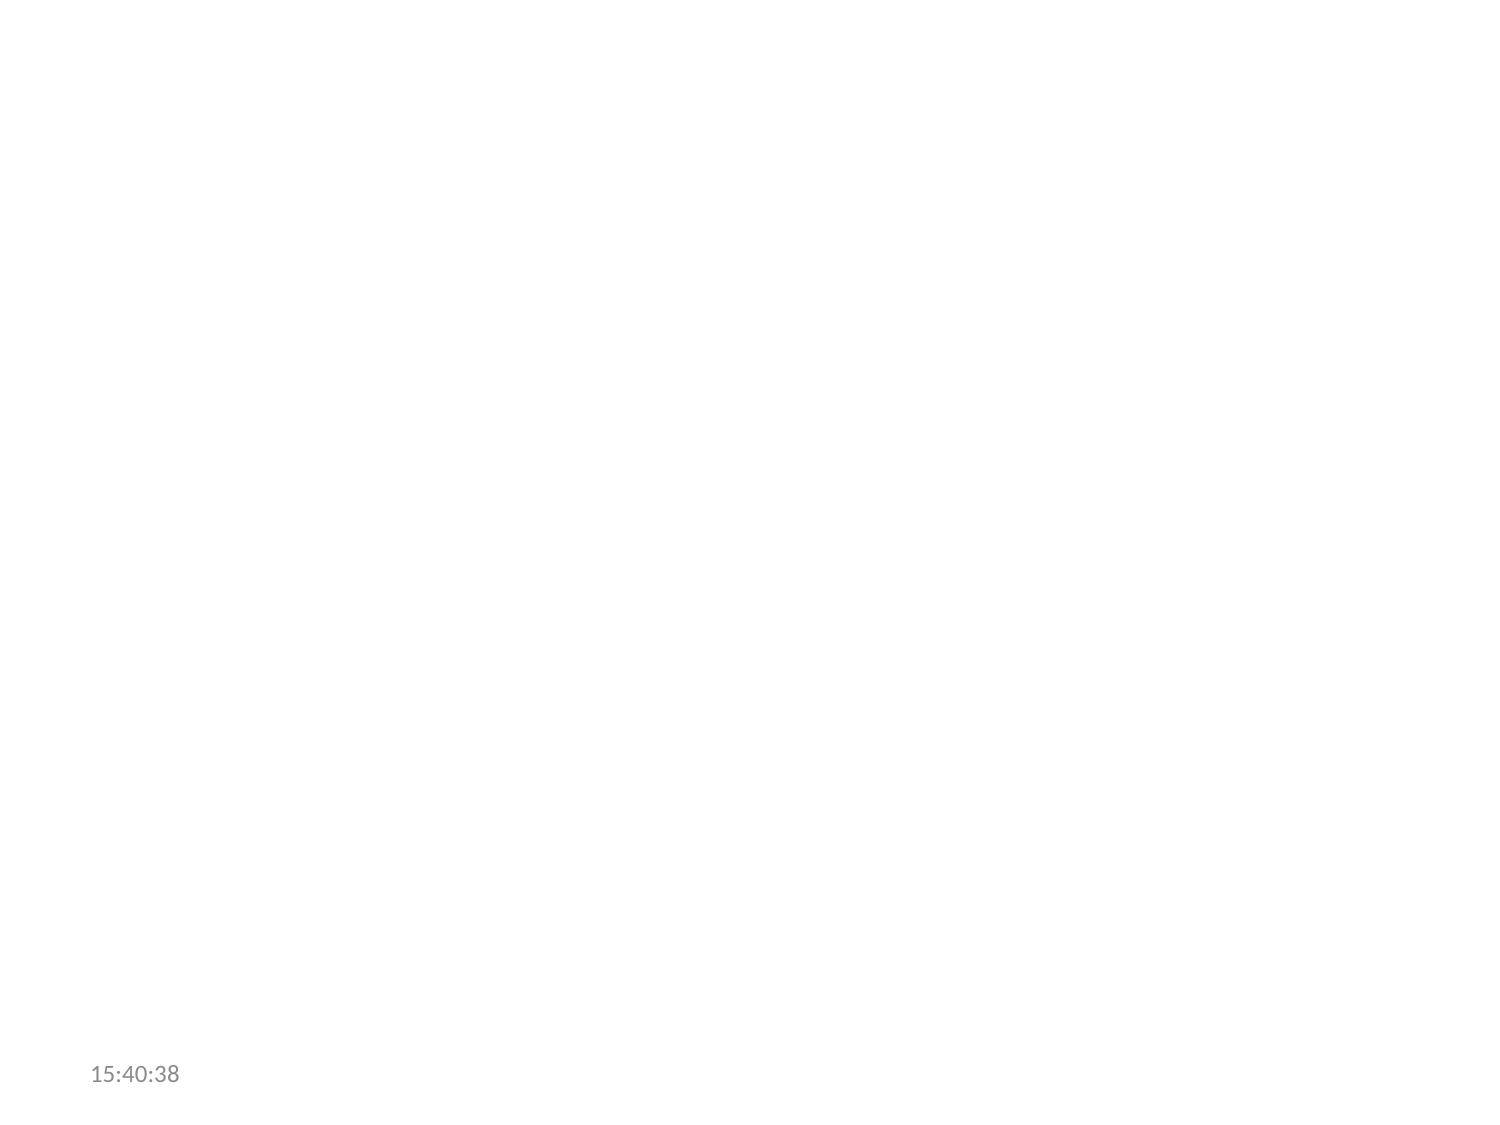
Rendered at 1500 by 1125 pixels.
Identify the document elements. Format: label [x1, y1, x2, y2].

slide_number [75, 1042, 425, 1103]
